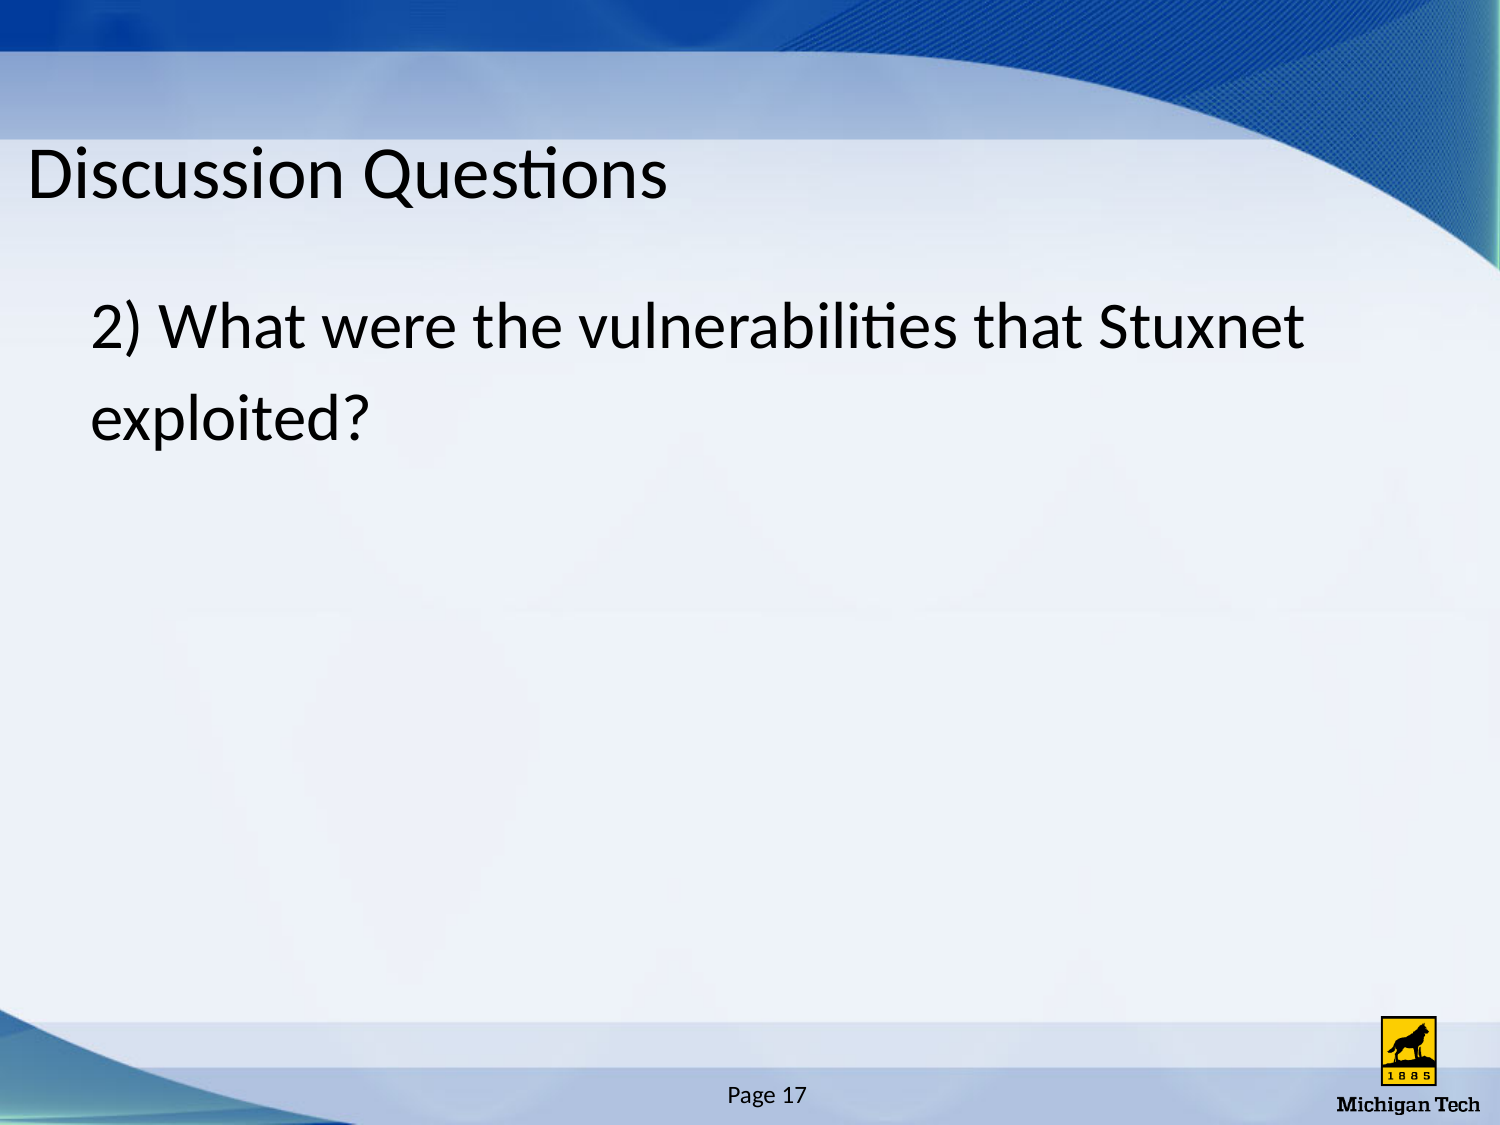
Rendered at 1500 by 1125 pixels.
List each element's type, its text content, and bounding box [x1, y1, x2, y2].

picture [0, 0, 1500, 1125]
list 2) What were the vulnerabilities that Stuxnet exploited? [75, 262, 1425, 1063]
title Discussion Questions [12, 75, 1263, 263]
